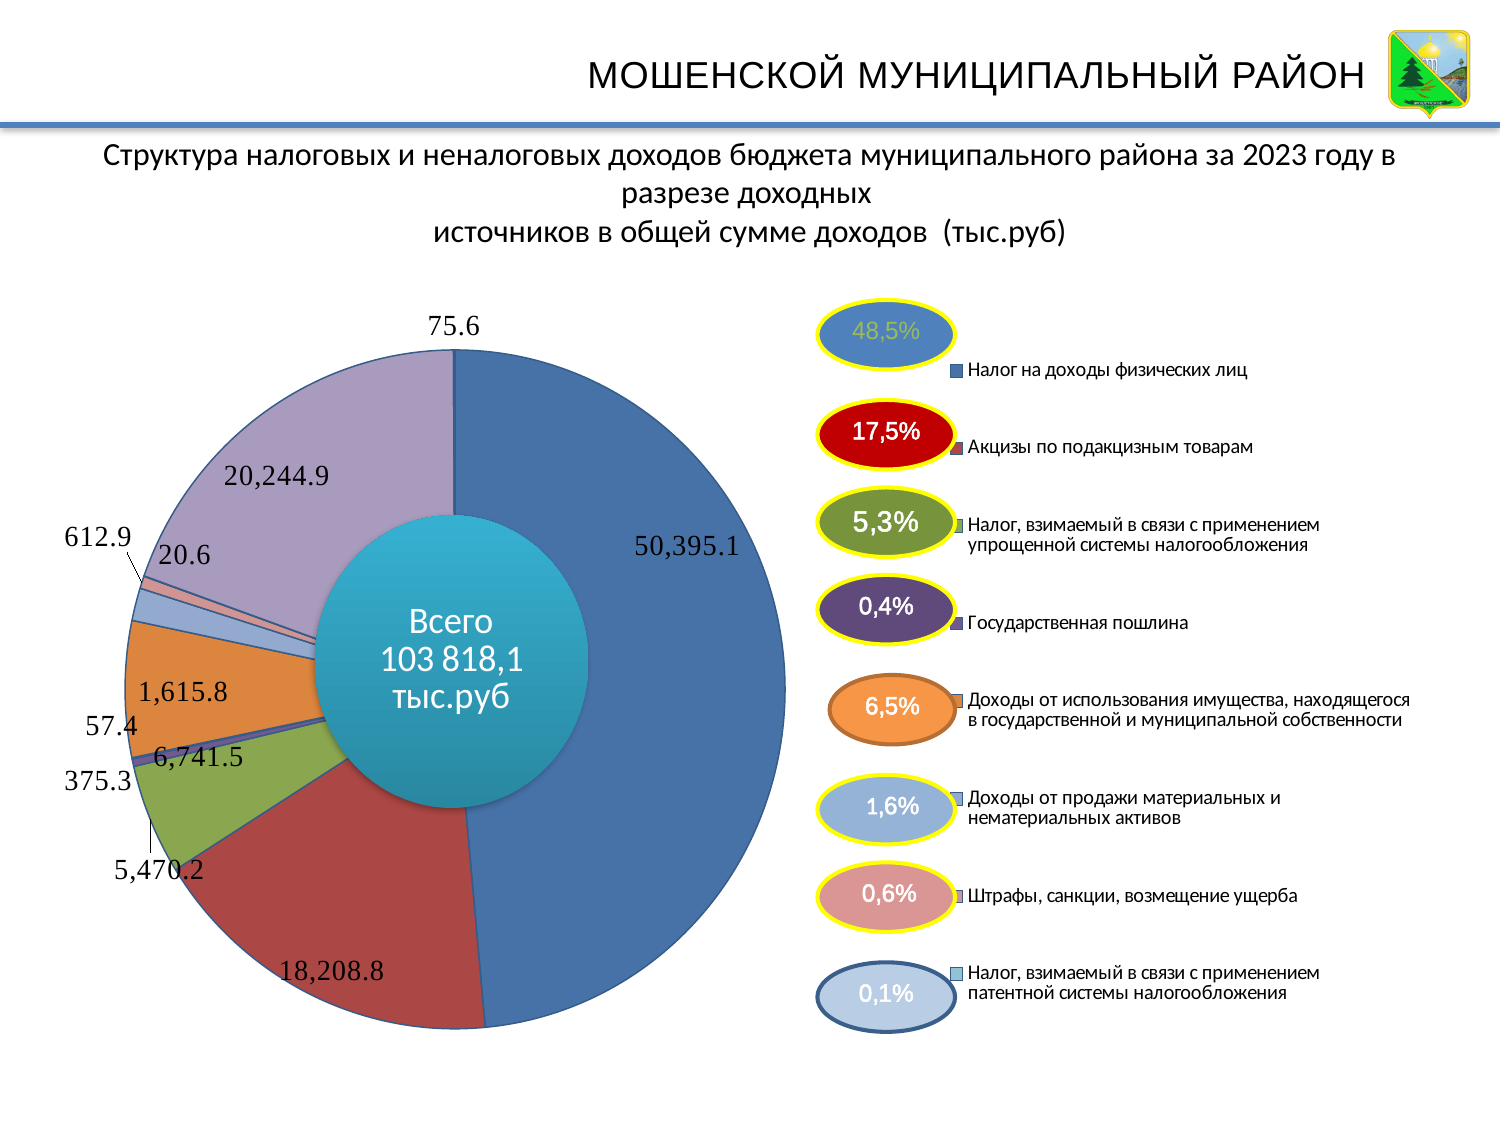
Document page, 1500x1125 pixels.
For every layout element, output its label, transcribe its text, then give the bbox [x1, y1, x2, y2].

text_box МОШЕНСКОЙ МУНИЦИПАЛЬНЫЙ РАЙОН [572, 43, 1382, 104]
chart [24, 262, 1426, 1125]
picture [1387, 28, 1471, 120]
title Структура налоговых и неналоговых доходов бюджета муниципального района за 2023 году в разрезе доходных источников в общей сумме доходов (тыс.руб) [75, 136, 1425, 257]
